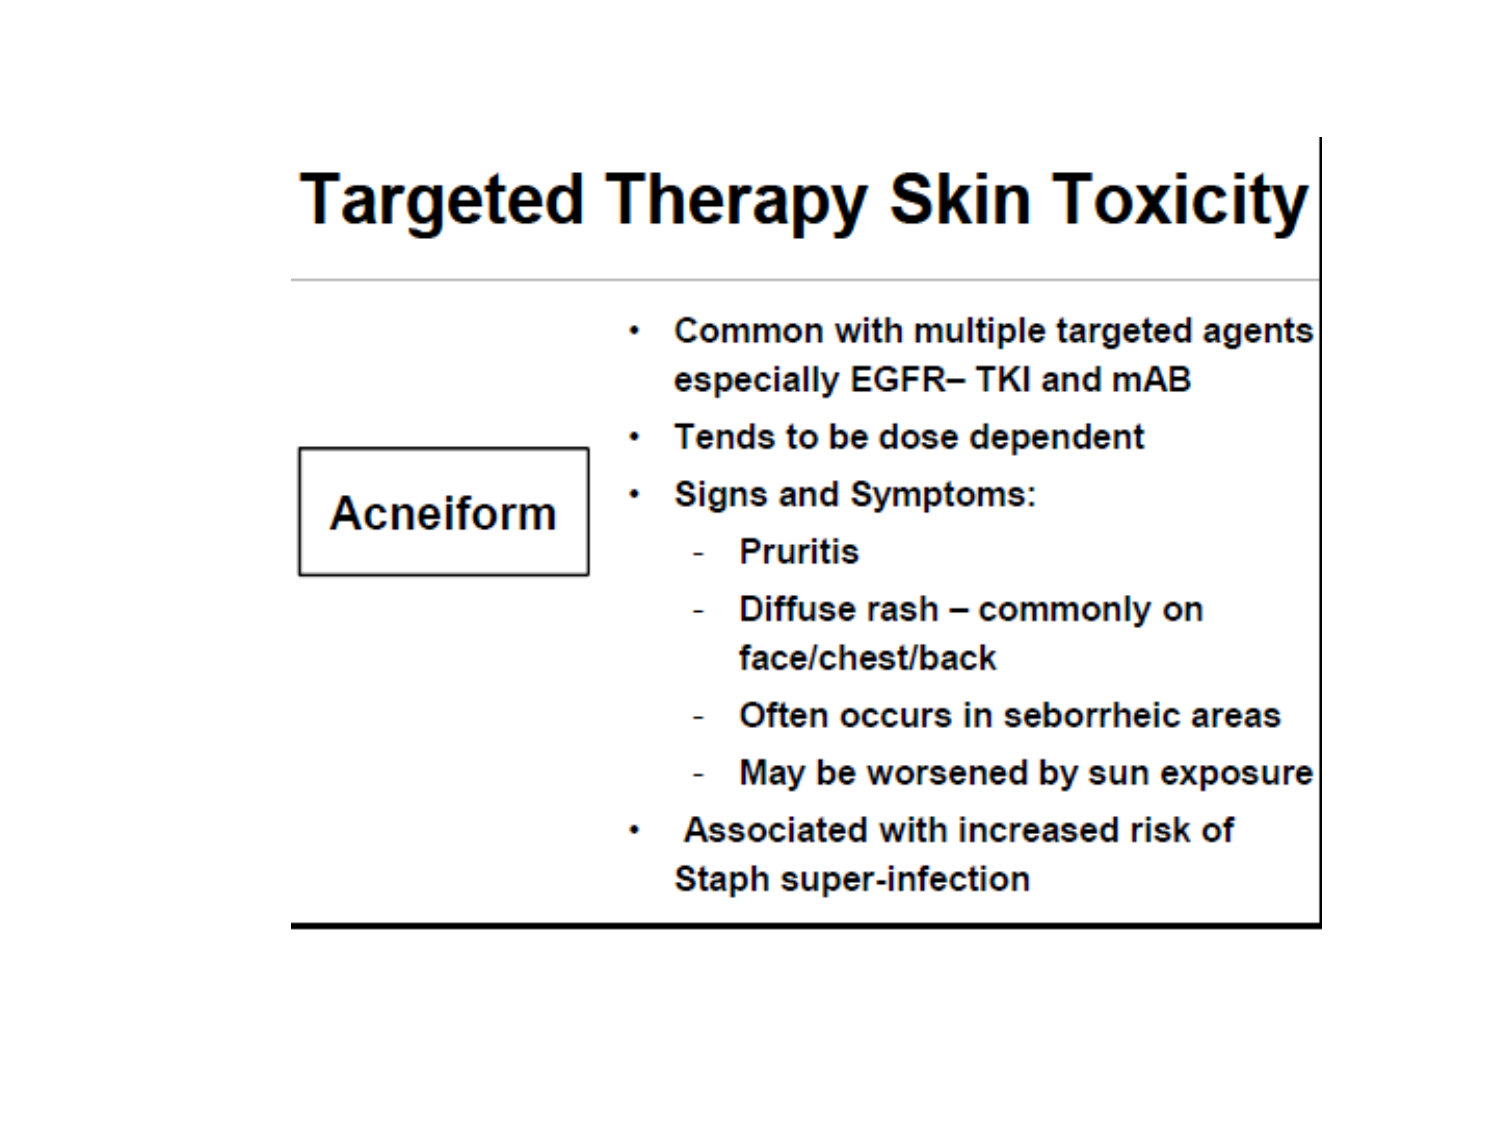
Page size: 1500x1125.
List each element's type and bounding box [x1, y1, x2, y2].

list [291, 137, 1323, 934]
